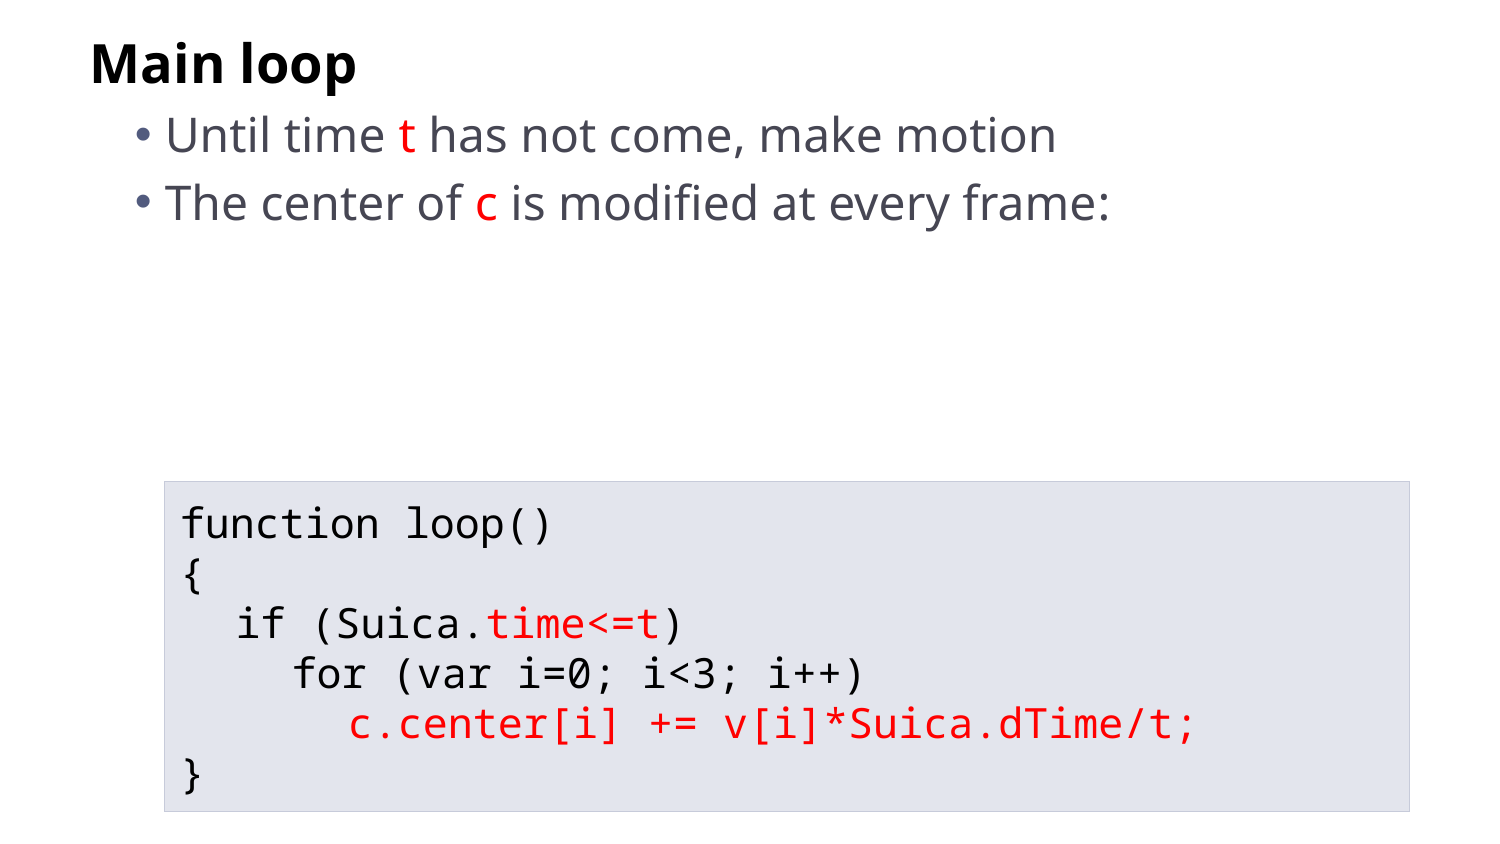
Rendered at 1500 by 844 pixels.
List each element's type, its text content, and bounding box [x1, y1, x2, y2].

text_box function loop() { if (Suica.time<=t) for (var i=0; i<3; i++) c.center[i] += v[i]*Suica.dTime/t; } [164, 481, 1410, 812]
